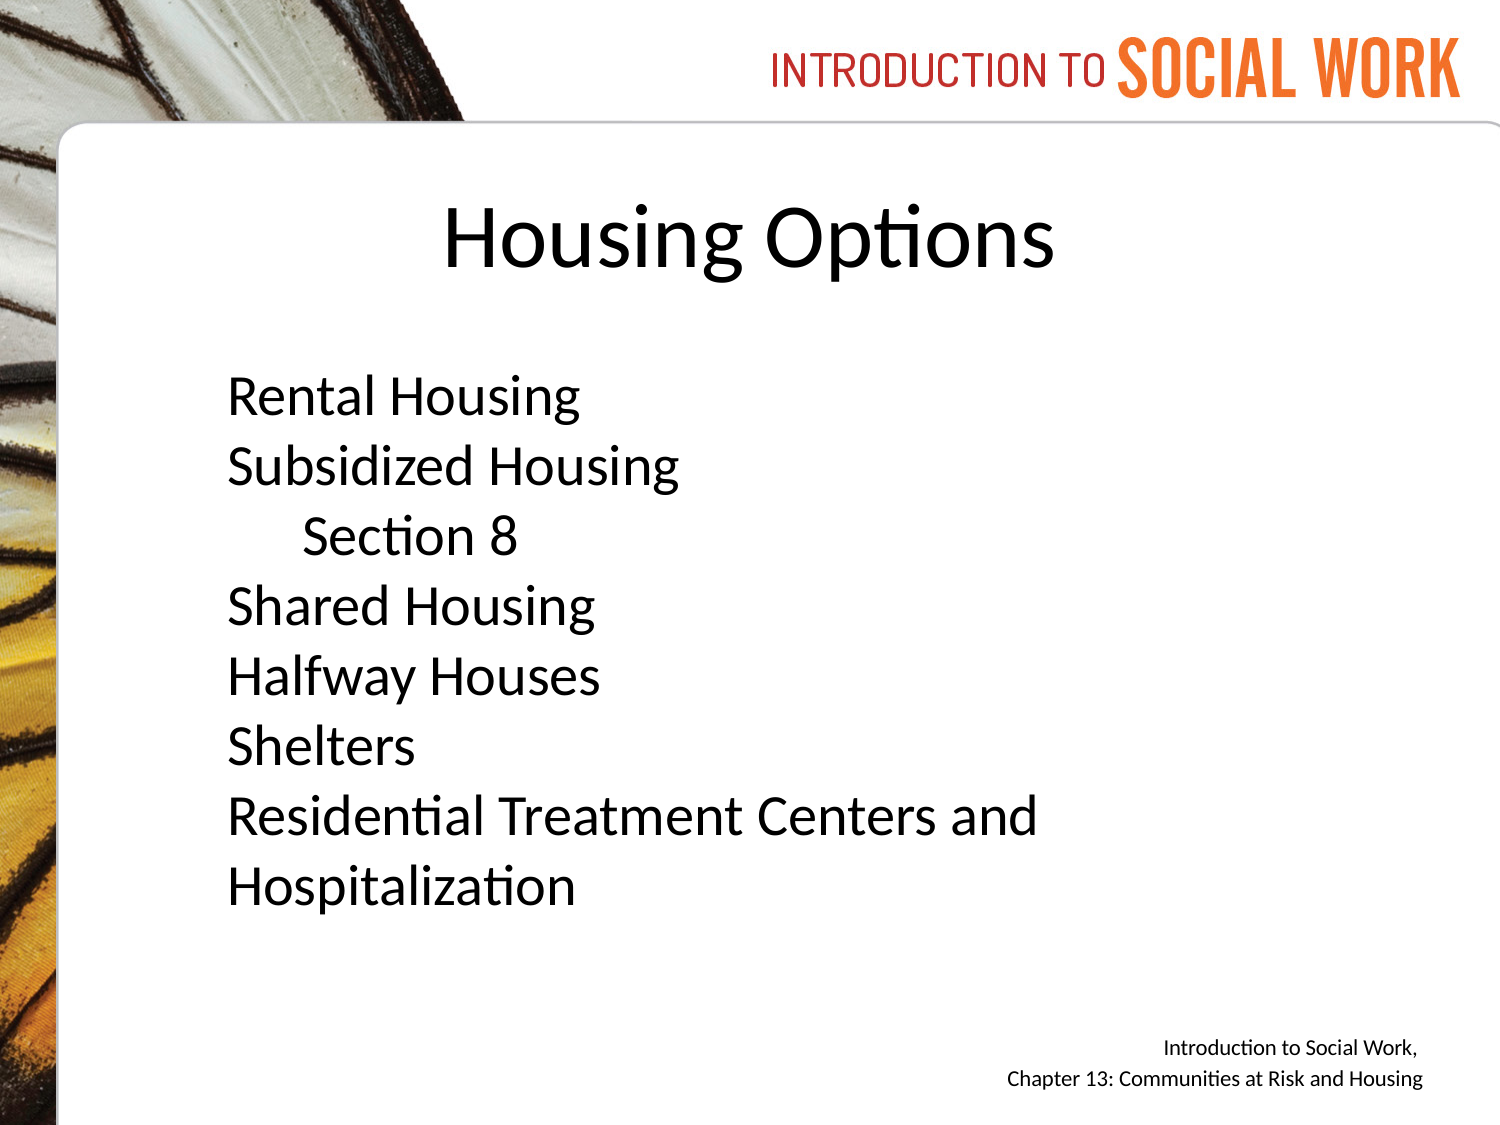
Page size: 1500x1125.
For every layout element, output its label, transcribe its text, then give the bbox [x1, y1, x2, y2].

title Housing Options [75, 137, 1425, 325]
text_box [99, 312, 1438, 1048]
text_box Rental Housing Subsidized Housing Section 8 Shared Housing Halfway Houses Shelters Residential Treatment Centers and Hospitalization [137, 349, 1400, 925]
list Introduction to Social Work, Chapter 13: Communities at Risk and Housing [987, 1048, 1438, 1100]
picture [0, 0, 1500, 1125]
